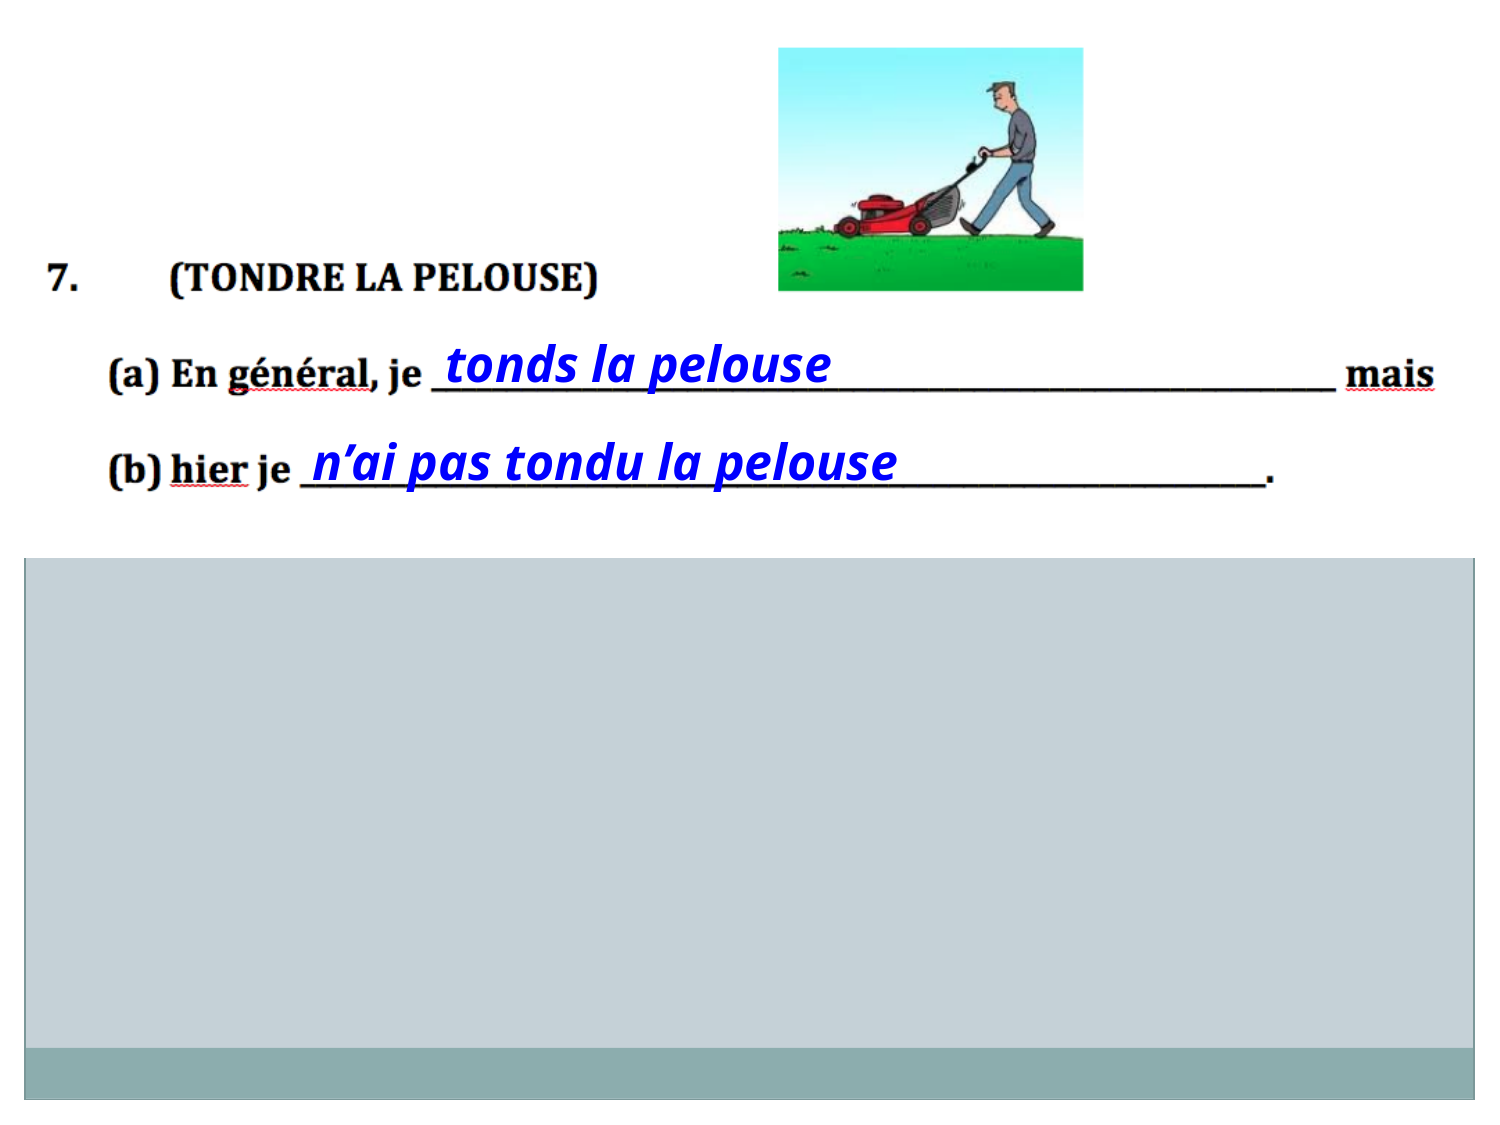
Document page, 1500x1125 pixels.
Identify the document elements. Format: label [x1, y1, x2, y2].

picture [0, 2, 1500, 558]
